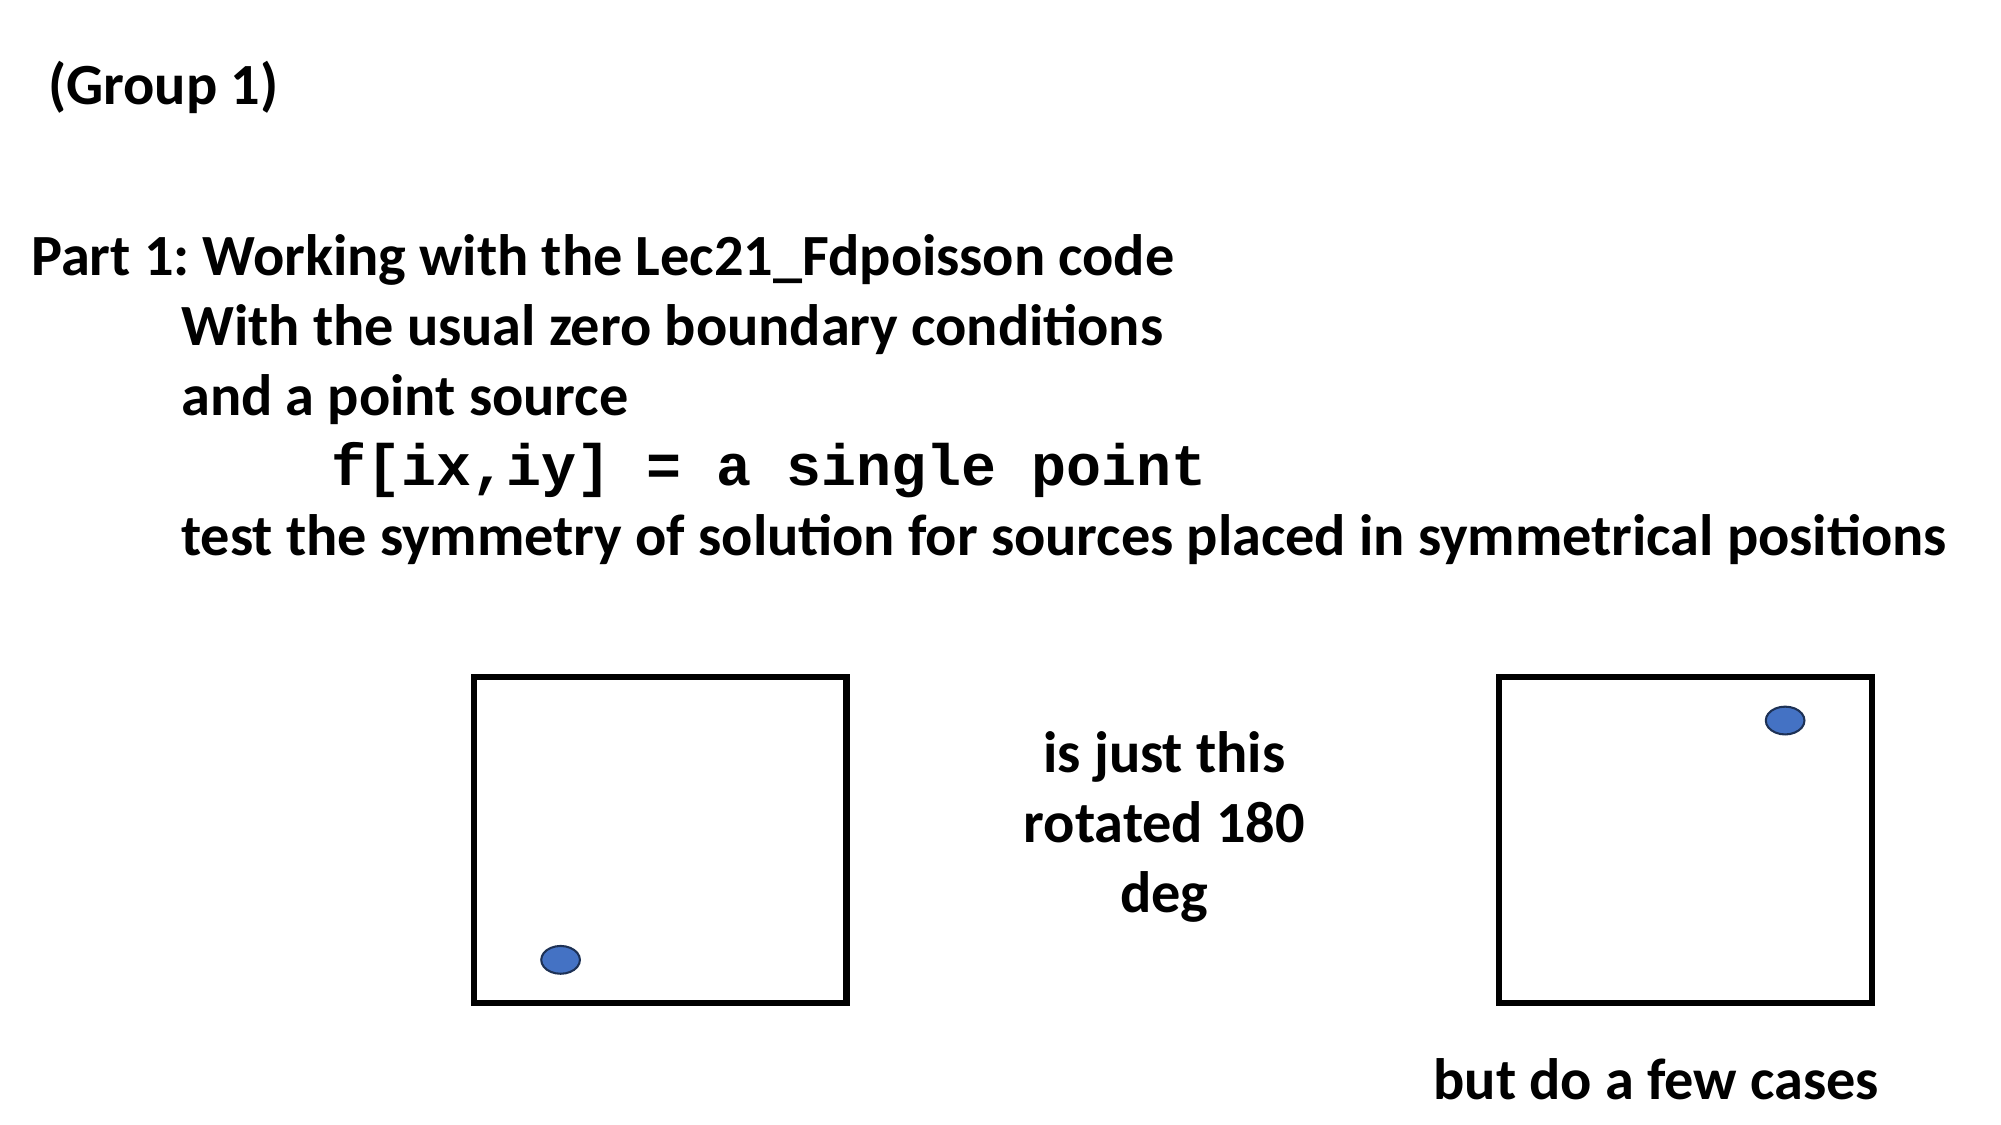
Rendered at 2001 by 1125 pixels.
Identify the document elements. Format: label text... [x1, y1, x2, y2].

text_box is just this rotated 180 deg [999, 706, 1329, 1002]
text_box (Group 1) [33, 39, 1805, 194]
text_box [1499, 677, 1872, 1004]
text_box but do a few cases [1379, 1034, 1934, 1125]
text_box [473, 677, 847, 1004]
text_box Part 1: Working with the Lec21_Fdpoisson code With the usual zero boundary conditions and a point source f[ix,iy] = a single point test the symmetry of solution for sources placed in symmetrical positions [16, 209, 1984, 645]
